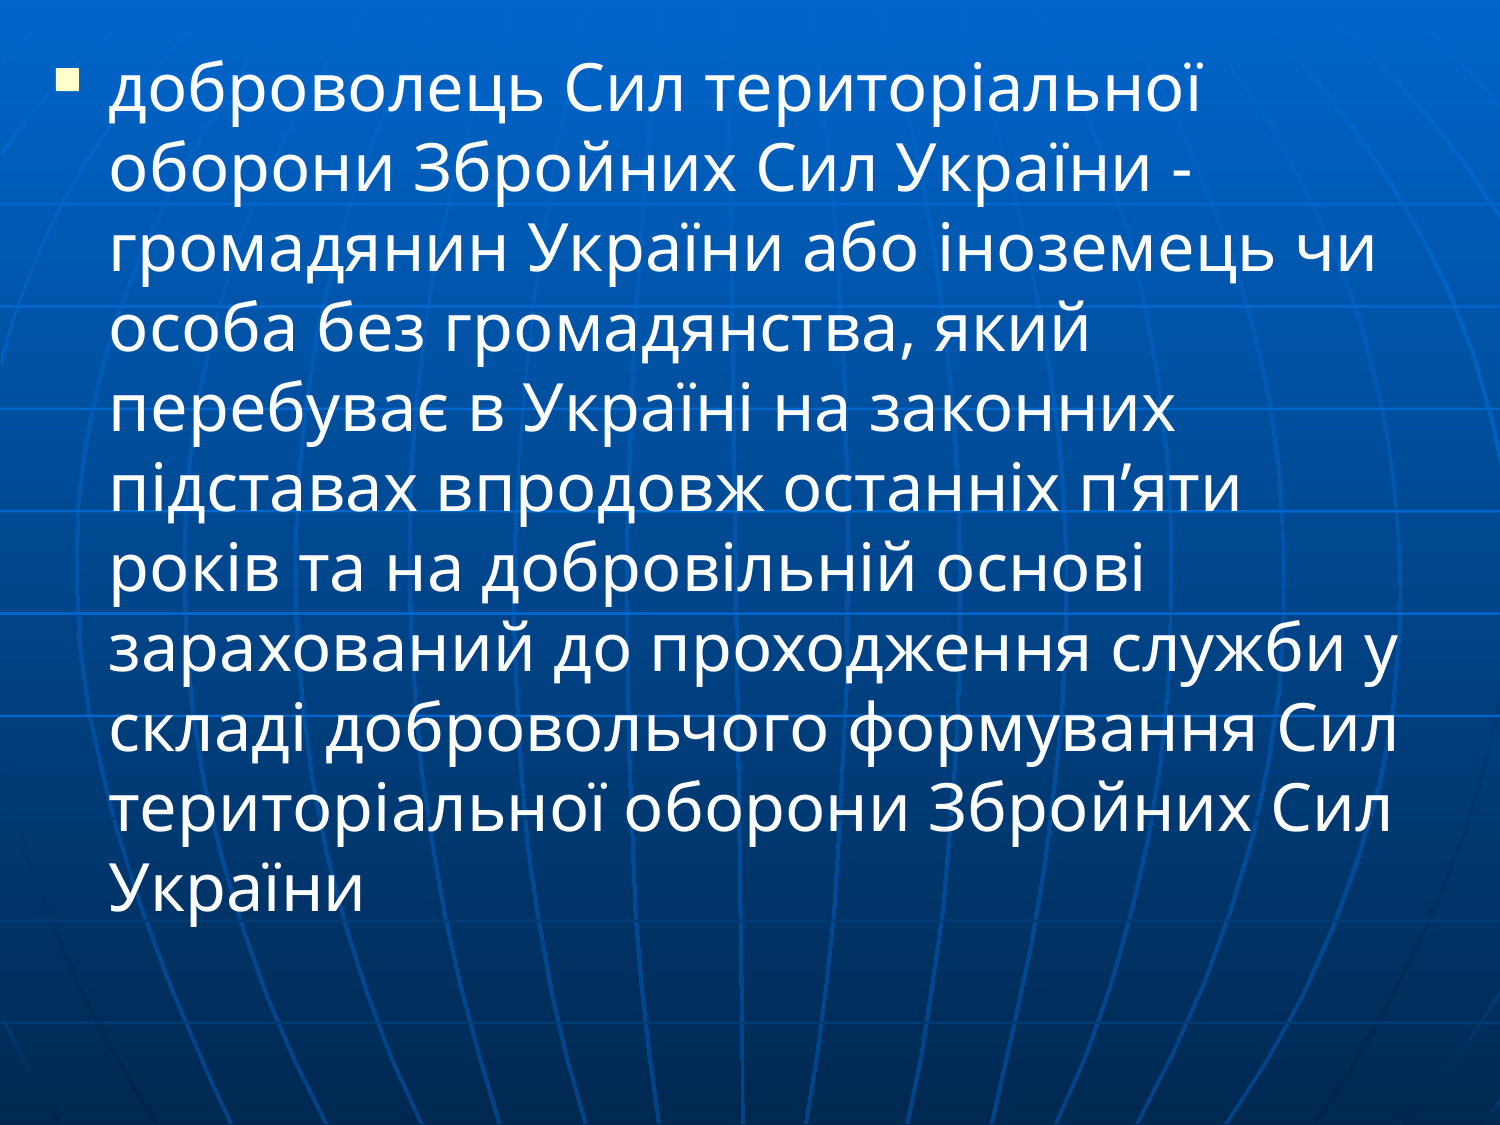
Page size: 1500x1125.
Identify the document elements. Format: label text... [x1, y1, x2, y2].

list доброволець Сил територіальної оборони Збройних Сил України - громадянин України або іноземець чи особа без громадянства, який перебуває в Україні на законних підставах впродовж останніх п’яти років та на добровільній основі зарахований до проходження служби у складі добровольчого формування Сил територіальної оборони Збройних Сил України [37, 37, 1425, 1006]
